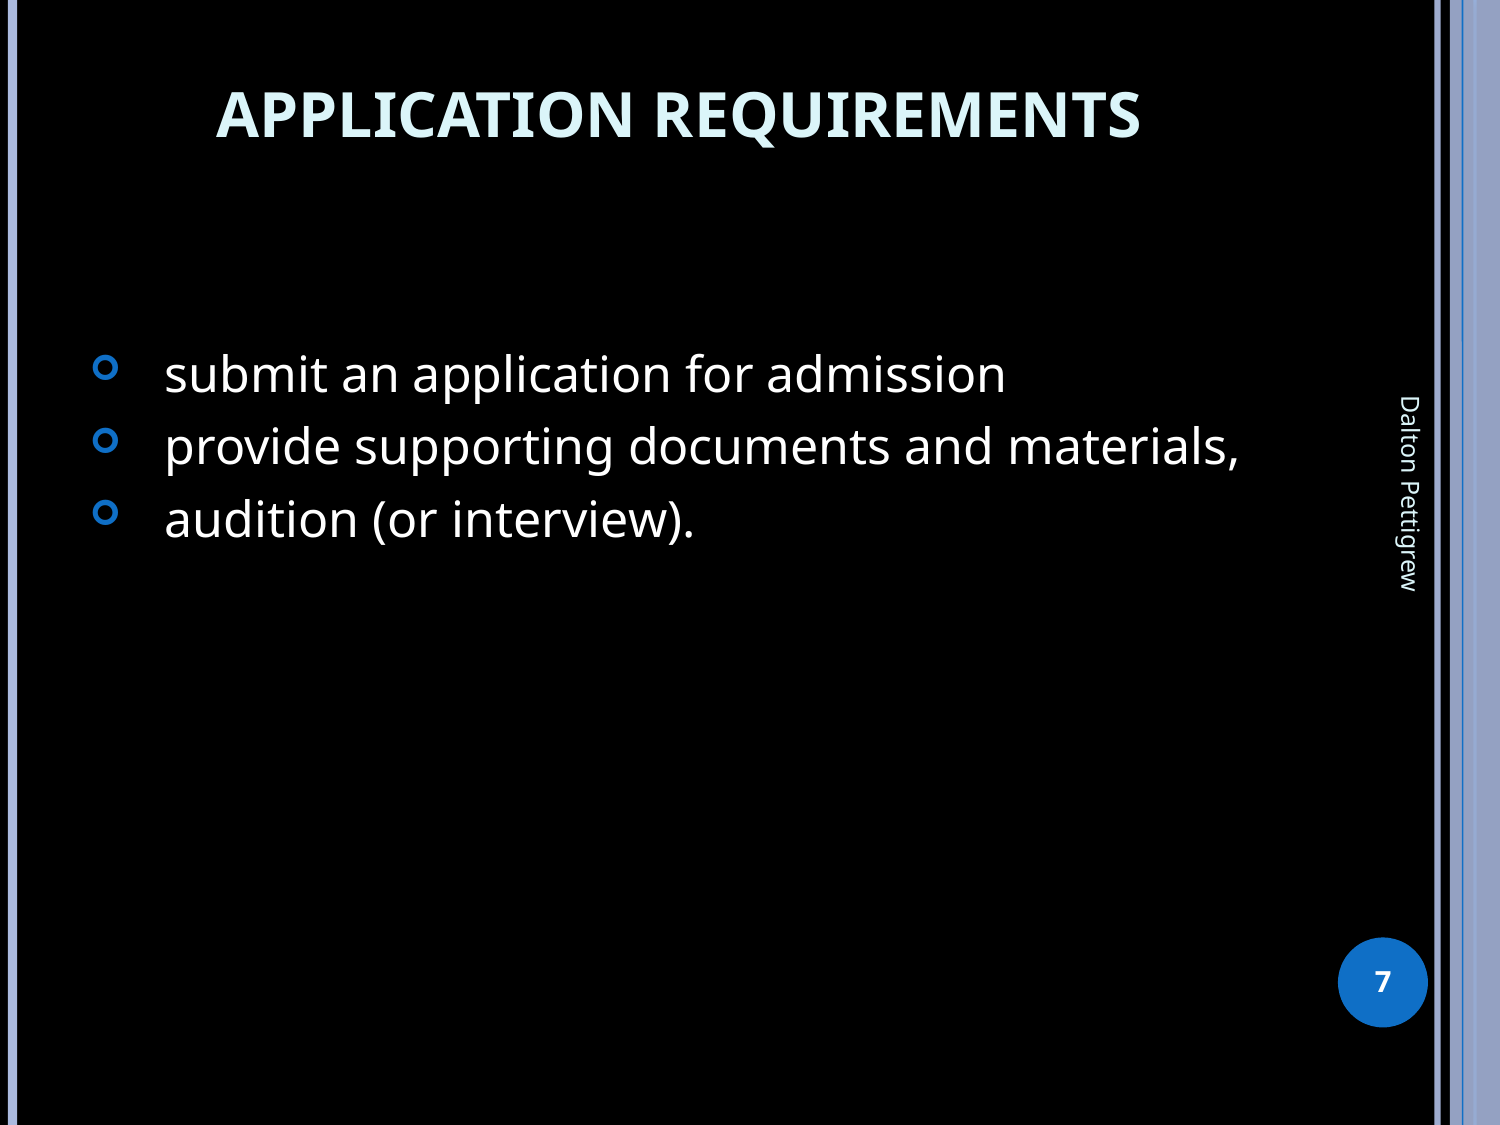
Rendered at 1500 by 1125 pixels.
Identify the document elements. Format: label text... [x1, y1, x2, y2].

title Application Requirements [75, 0, 1300, 233]
slide_number 7 [1333, 940, 1434, 1027]
footer Dalton Pettigrew [1379, 380, 1440, 906]
list submit an application for admission provide supporting documents and materials, audition (or interview). [75, 262, 1300, 1062]
